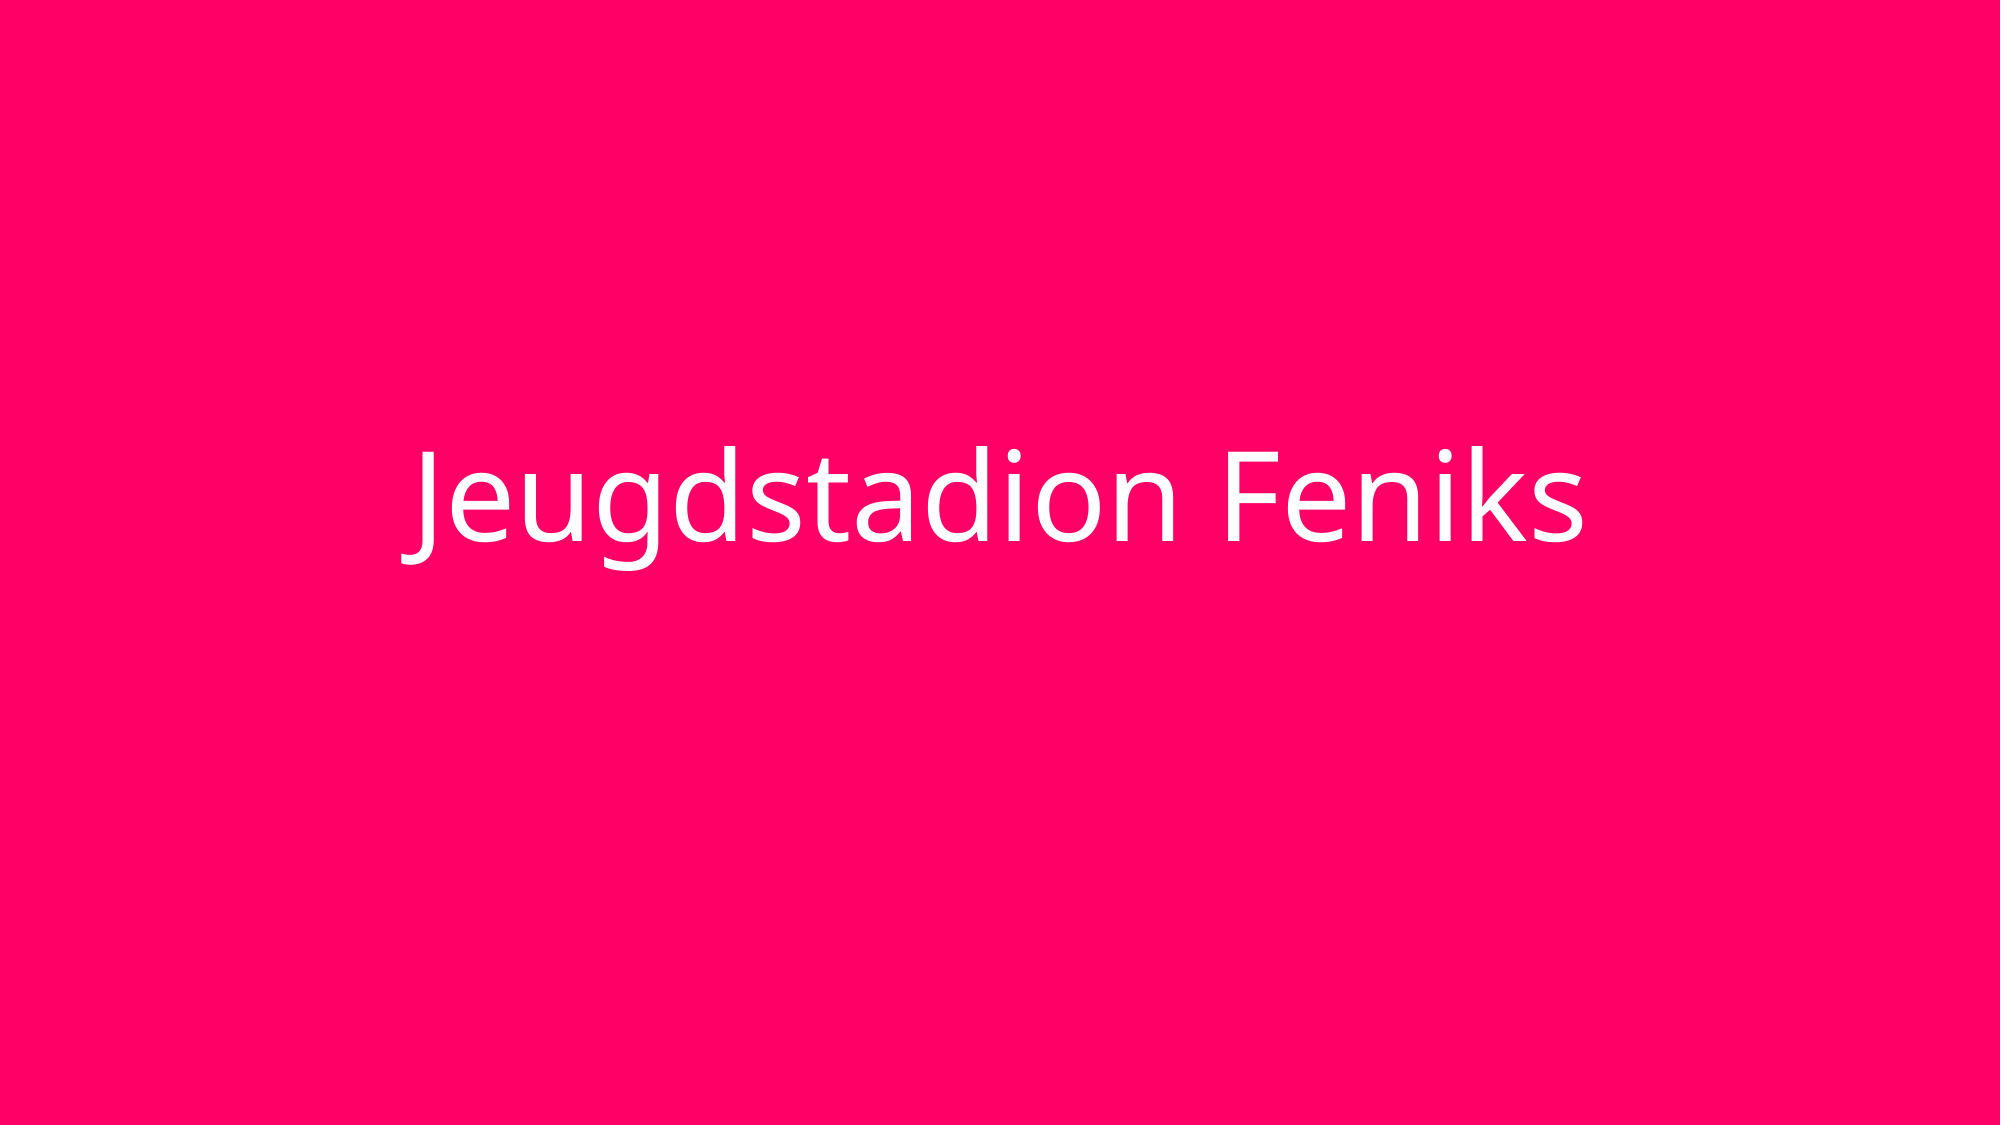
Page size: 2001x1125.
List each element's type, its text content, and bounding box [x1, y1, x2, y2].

title Jeugdstadion Feniks [249, 184, 1750, 576]
